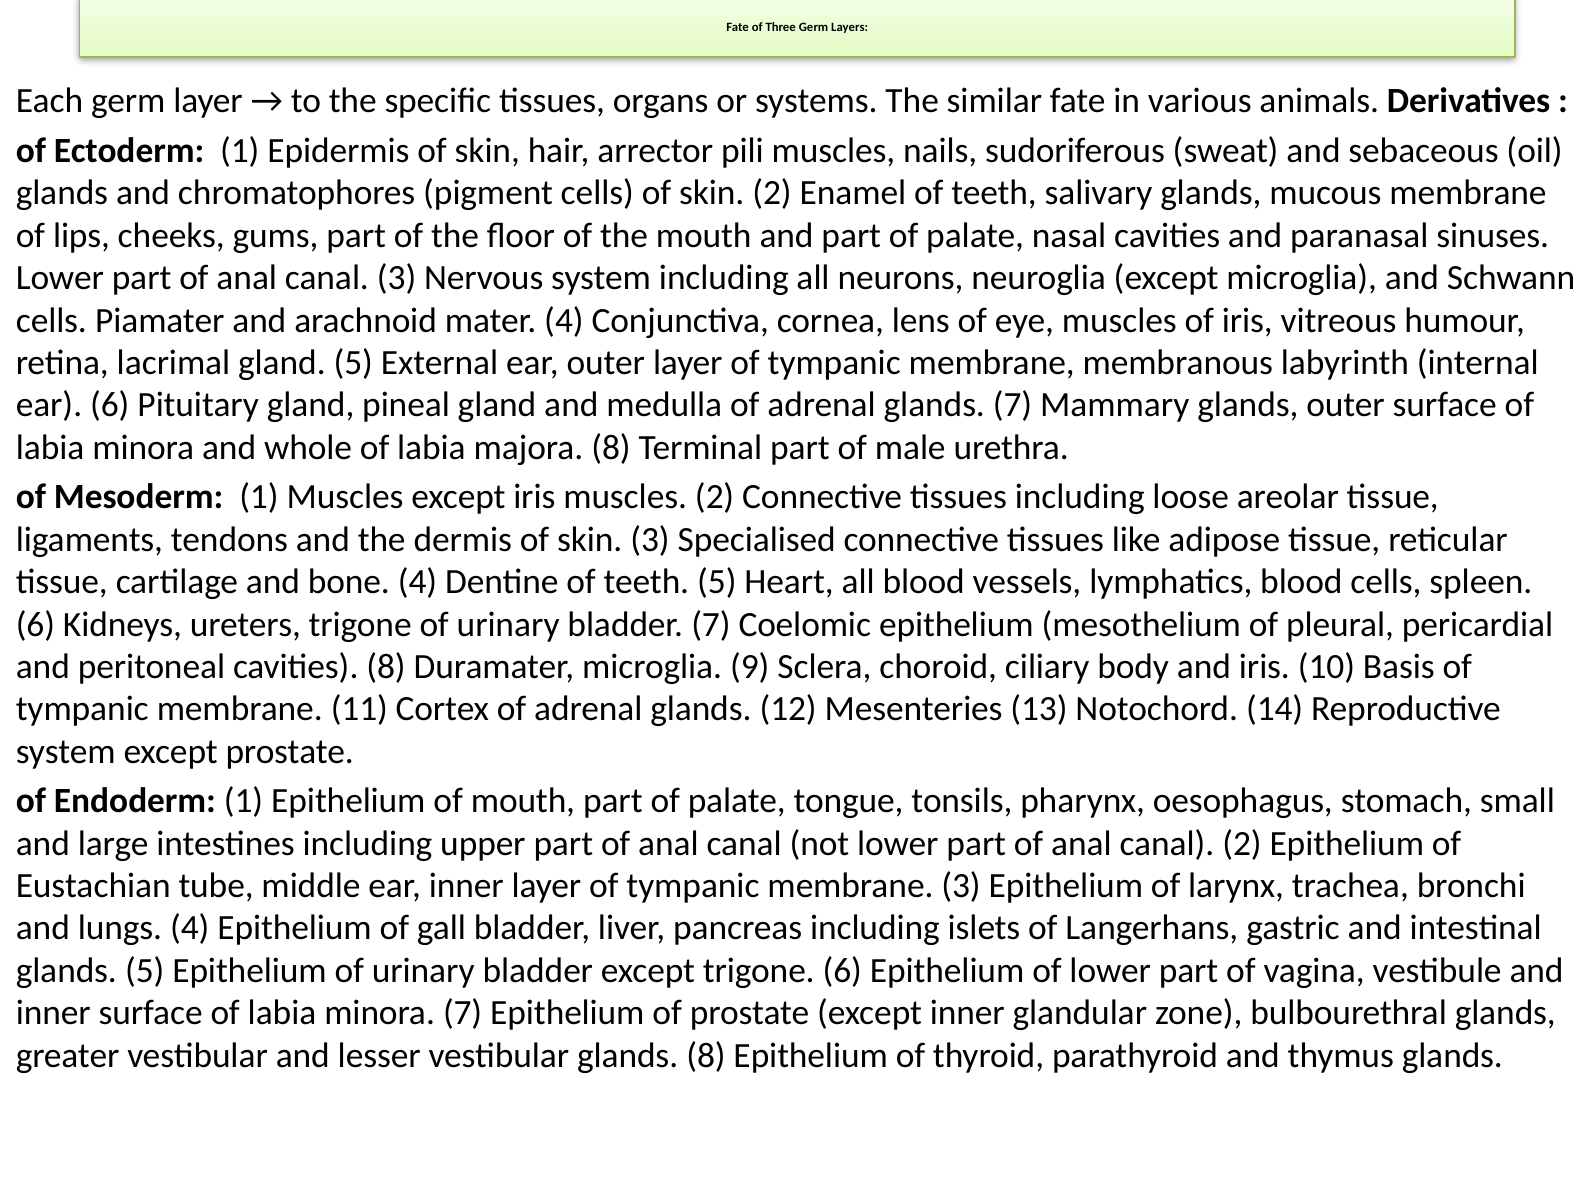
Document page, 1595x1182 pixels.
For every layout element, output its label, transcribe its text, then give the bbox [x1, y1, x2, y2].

list Each germ layer → to the specific tissues, organs or systems. The similar fate in various animals. Derivatives : of Ectoderm: (1) Epidermis of skin, hair, arrector pili muscles, nails, sudoriferous (sweat) and sebaceous (oil) glands and chromatophores (pigment cells) of skin. (2) Enamel of teeth, salivary glands, mucous membrane of lips, cheeks, gums, part of the floor of the mouth and part of palate, nasal cavities and paranasal sinuses. Lower part of anal canal. (3) Nervous system including all neurons, neuroglia (except microglia), and Schwann cells. Piamater and arachnoid mater. (4) Conjunctiva, cornea, lens of eye, muscles of iris, vitreous humour, retina, lacrimal gland. (5) External ear, outer layer of tympanic membrane, membranous labyrinth (internal ear). (6) Pituitary gland, pineal gland and medulla of adrenal glands. (7) Mammary glands, outer surface of labia minora and whole of labia majora. (8) Terminal part of male urethra. of Mesoderm: (1) Muscles except iris muscles. (2) Connective tissues including loose areolar tissue, ligaments, tendons and the dermis of skin. (3) Specialised connective tissues like adipose tissue, reticular tissue, cartilage and bone. (4) Dentine of teeth. (5) Heart, all blood vessels, lymphatics, blood cells, spleen. (6) Kidneys, ureters, trigone of urinary bladder. (7) Coelomic epithelium (mesothelium of pleural, pericardial and perito­neal cavities). (8) Duramater, microglia. (9) Sclera, choroid, ciliary body and iris. (10) Basis of tympanic membrane. (11) Cortex of adrenal glands. (12) Mesenteries (13) Notochord. (14) Reproductive system except prostate. of Endoderm: (1) Epithelium of mouth, part of palate, tongue, tonsils, pharynx, oesophagus, stomach, small and large intestines including upper part of anal canal (not lower part of anal canal). (2) Epithelium of Eustachian tube, middle ear, inner layer of tympanic membrane. (3) Epithelium of larynx, trachea, bronchi and lungs. (4) Epithelium of gall bladder, liver, pancreas including islets of Langerhans, gastric and intestinal glands. (5) Epithelium of urinary bladder except trigone. (6) Epithelium of lower part of vagina, vestibule and inner surface of labia minora. (7) Epithelium of prostate (except inner glandular zone), bulbourethral glands, greater vestibular and lesser vestibular glands. (8) Epithelium of thy­roid, parathyroid and thymus glands. [0, 69, 1595, 1182]
title Fate of Three Germ Layers: [79, 0, 1516, 58]
